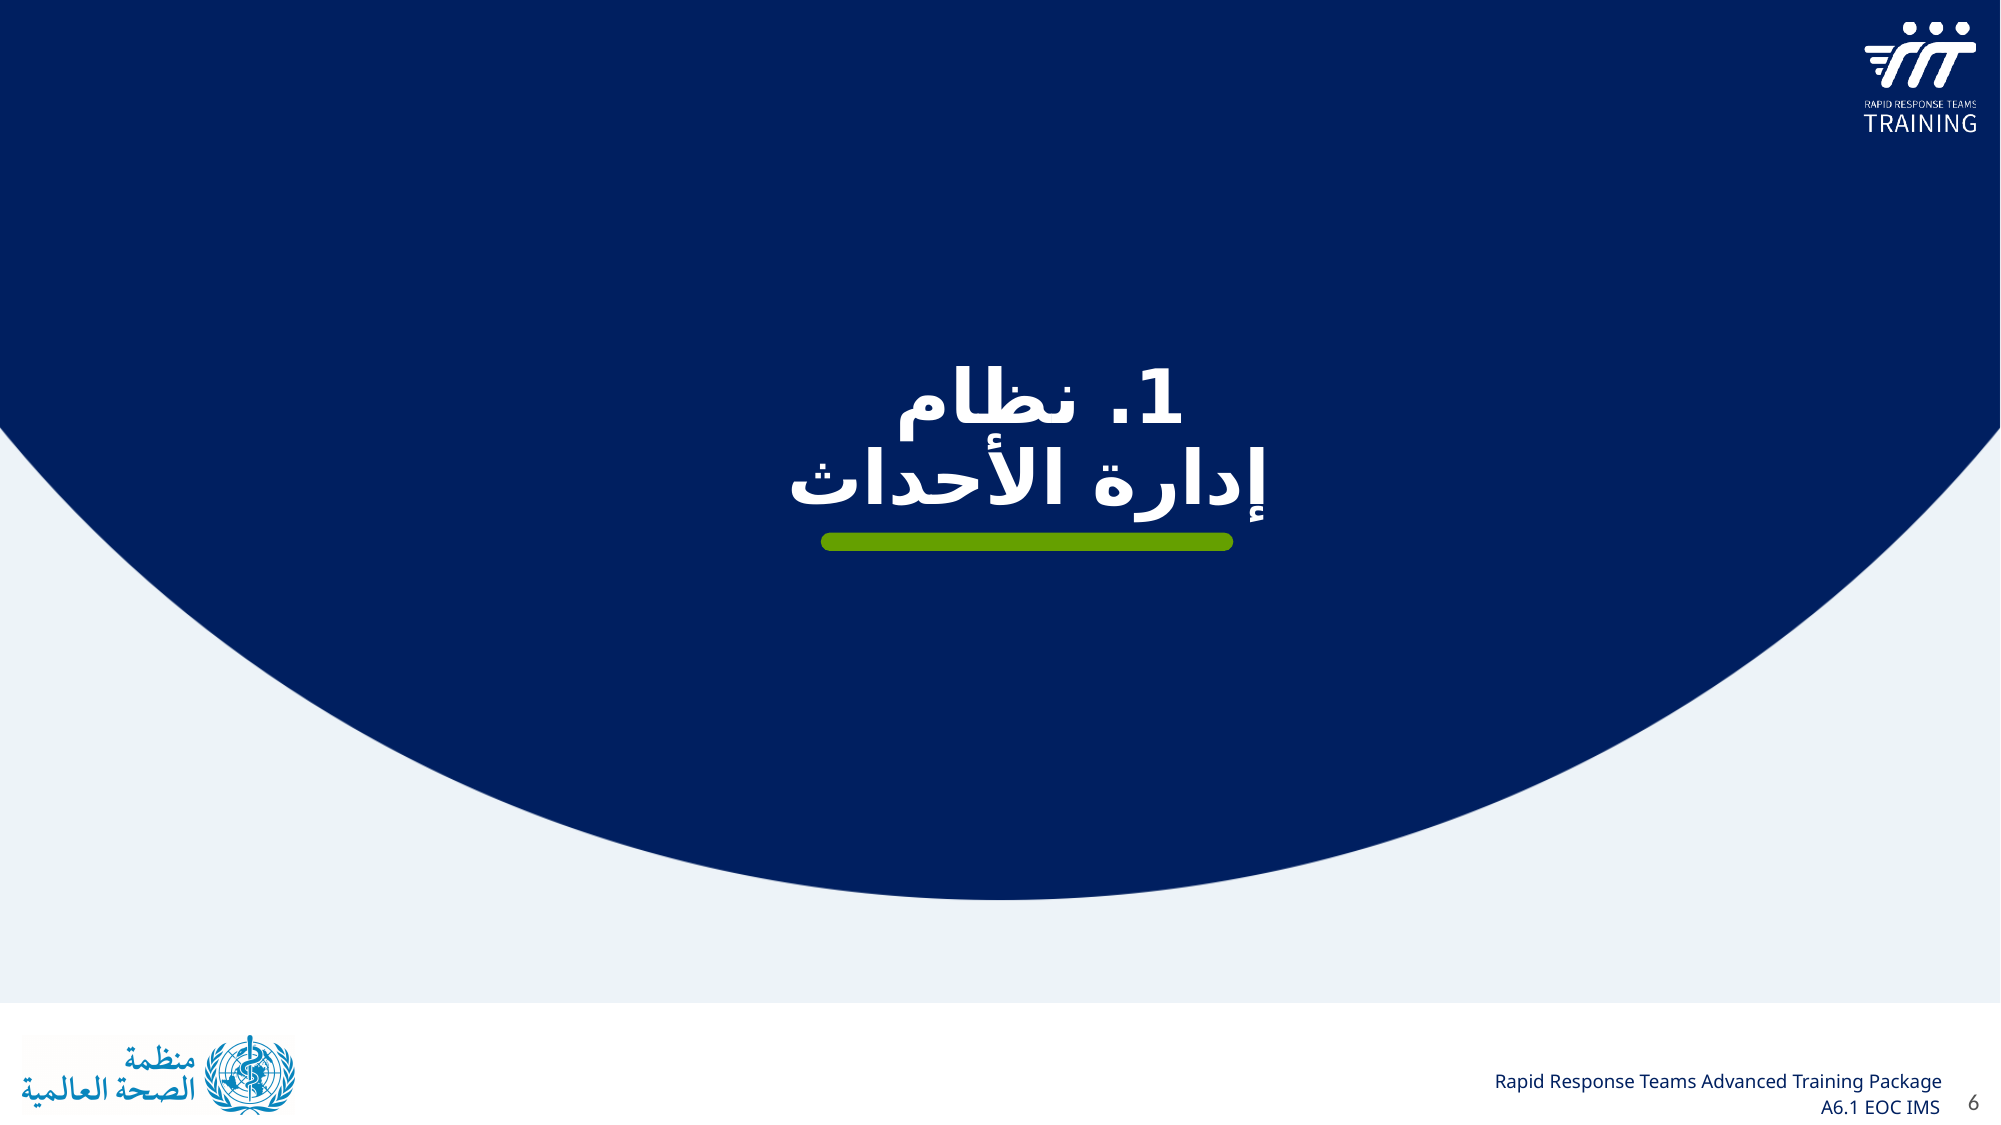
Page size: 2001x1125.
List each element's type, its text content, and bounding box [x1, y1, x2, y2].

picture [0, 0, 2001, 1003]
list 1. نظام إدارة الأحداث [97, 285, 1960, 594]
picture [22, 1035, 295, 1115]
slide_number 6 [1882, 1037, 1916, 1092]
picture [252, 1050, 258, 1059]
